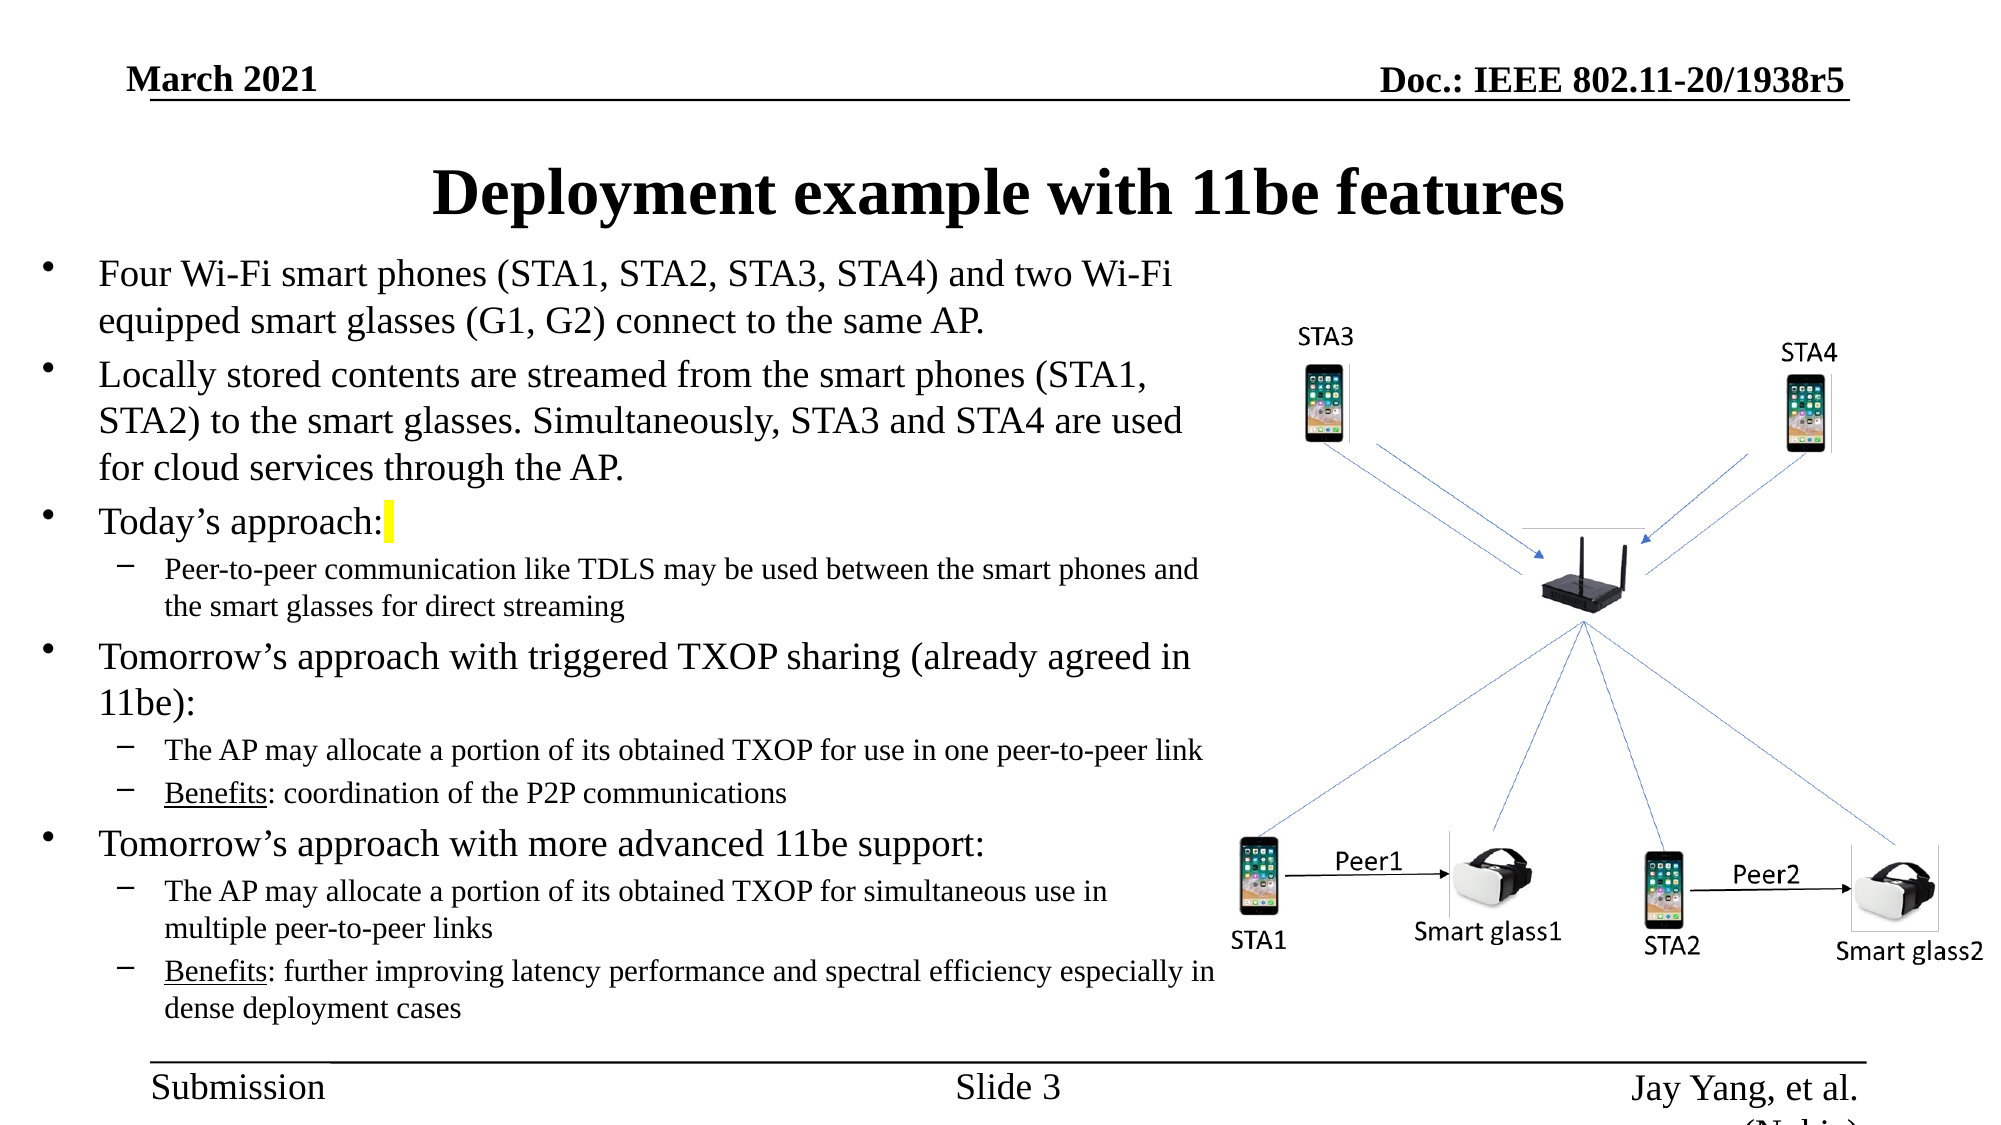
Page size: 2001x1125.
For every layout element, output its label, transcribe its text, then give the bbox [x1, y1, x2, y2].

title Deployment example with 11be features [149, 112, 1851, 263]
list Four Wi-Fi smart phones (STA1, STA2, STA3, STA4) and two Wi-Fi equipped smart glasses (G1, G2) connect to the same AP. Locally stored contents are streamed from the smart phones (STA1, STA2) to the smart glasses. Simultaneously, STA3 and STA4 are used for cloud services through the AP. Today’s approach: Peer-to-peer communication like TDLS may be used between the smart phones and the smart glasses for direct streaming Tomorrow’s approach with triggered TXOP sharing (already agreed in 11be): The AP may allocate a portion of its obtained TXOP for use in one peer-to-peer link Benefits: coordination of the P2P communications Tomorrow’s approach with more advanced 11be support: The AP may allocate a portion of its obtained TXOP for simultaneous use in multiple peer-to-peer links Benefits: further improving latency performance and spectral efficiency especially in dense deployment cases [26, 240, 1231, 1051]
picture [1212, 308, 2000, 986]
slide_number Slide 3 [942, 1061, 1075, 1108]
footer Jay Yang, et al. (Nokia) [1585, 1062, 1860, 1109]
